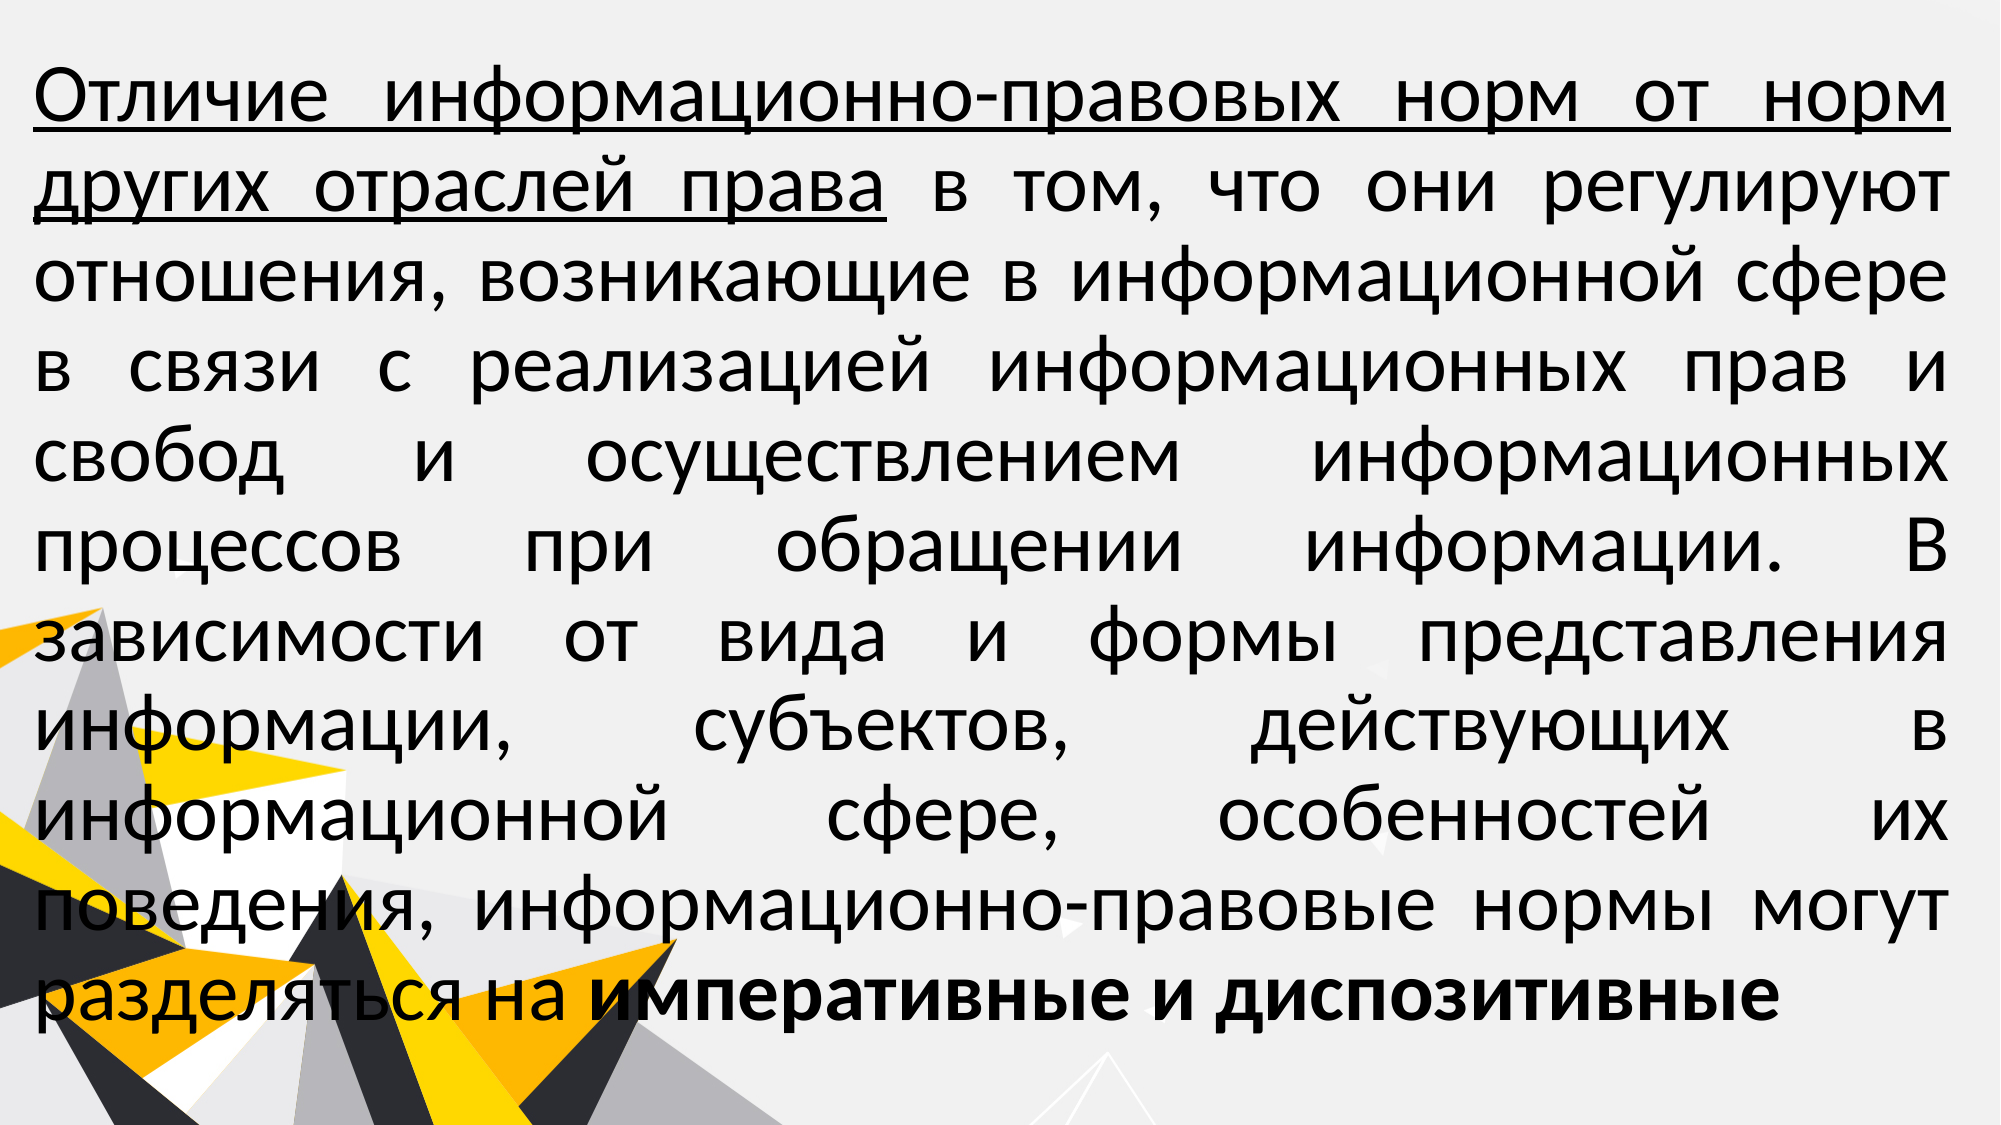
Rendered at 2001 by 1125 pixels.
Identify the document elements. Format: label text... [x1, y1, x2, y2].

list Отличие информационно-правовых норм от норм других отраслей права в том, что они регулируют отношения, возникающие в информационной сфере в связи с реализацией информационных прав и свобод и осуществлением информационных процессов при обращении информации. В зависимости от вида и формы представления информации, субъектов, действующих в информационной сфере, особенностей их поведения, информационно-правовые нормы могут разделяться на императивные и диспозитивные [18, 42, 1967, 1077]
picture [0, 0, 2000, 1125]
